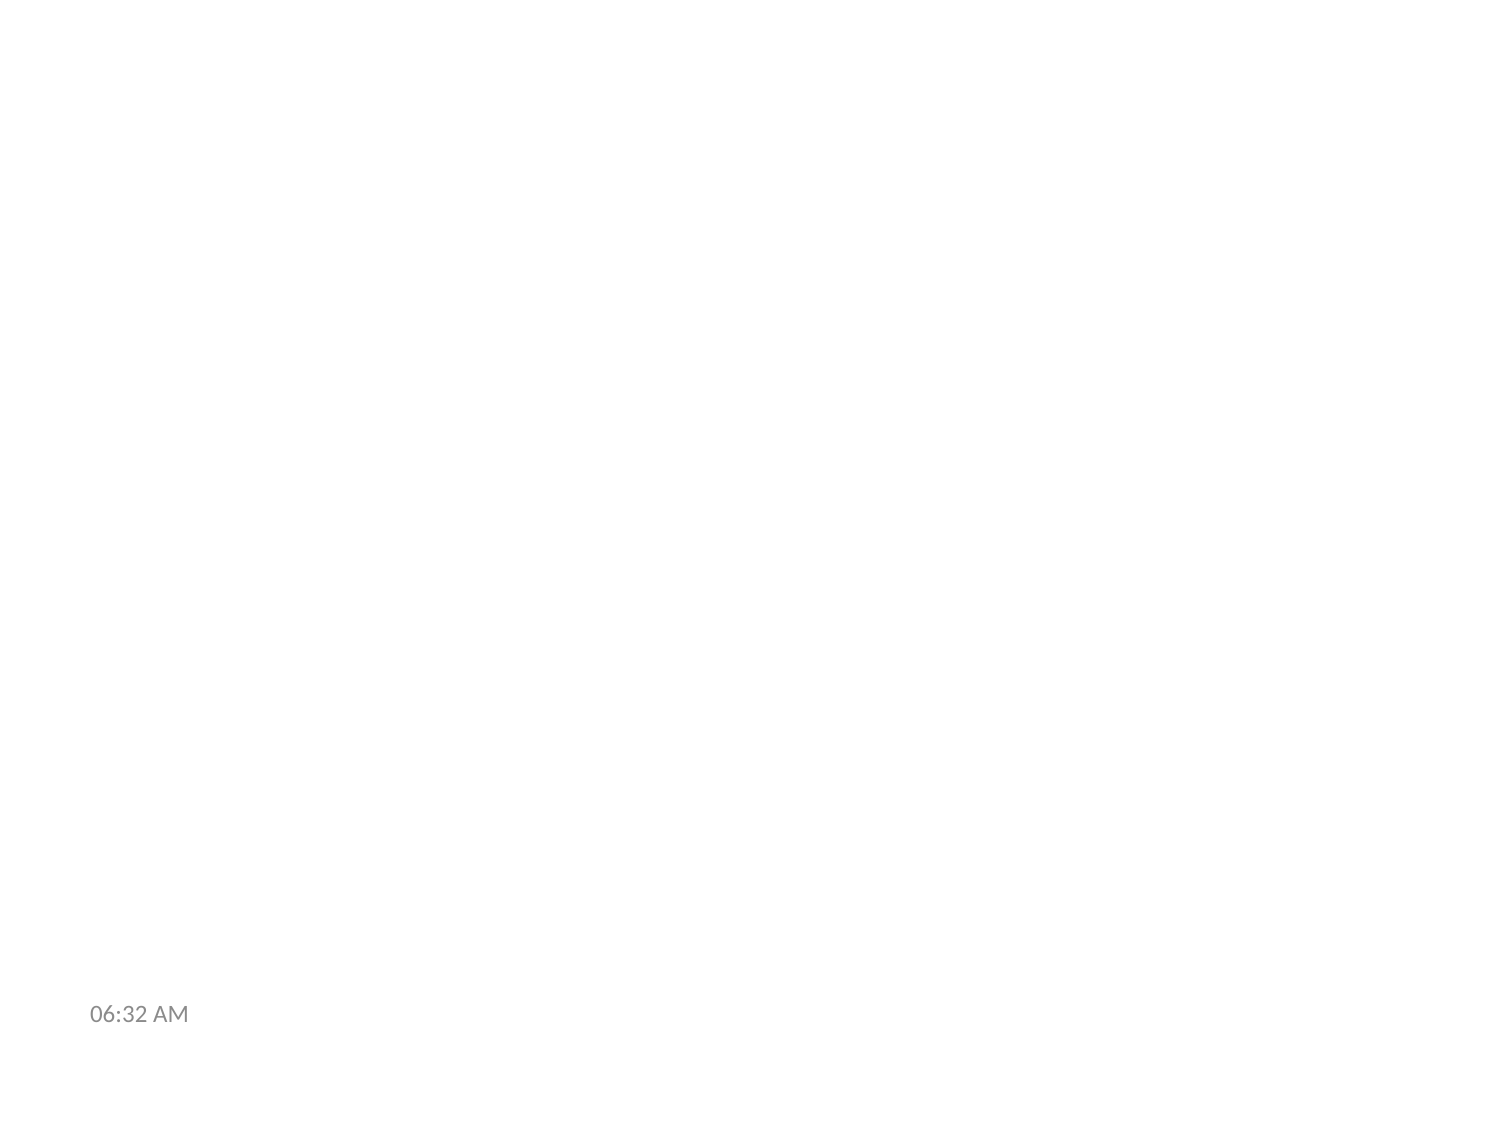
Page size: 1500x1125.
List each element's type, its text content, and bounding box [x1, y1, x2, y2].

text_box 3:35 PM [75, 982, 425, 1043]
